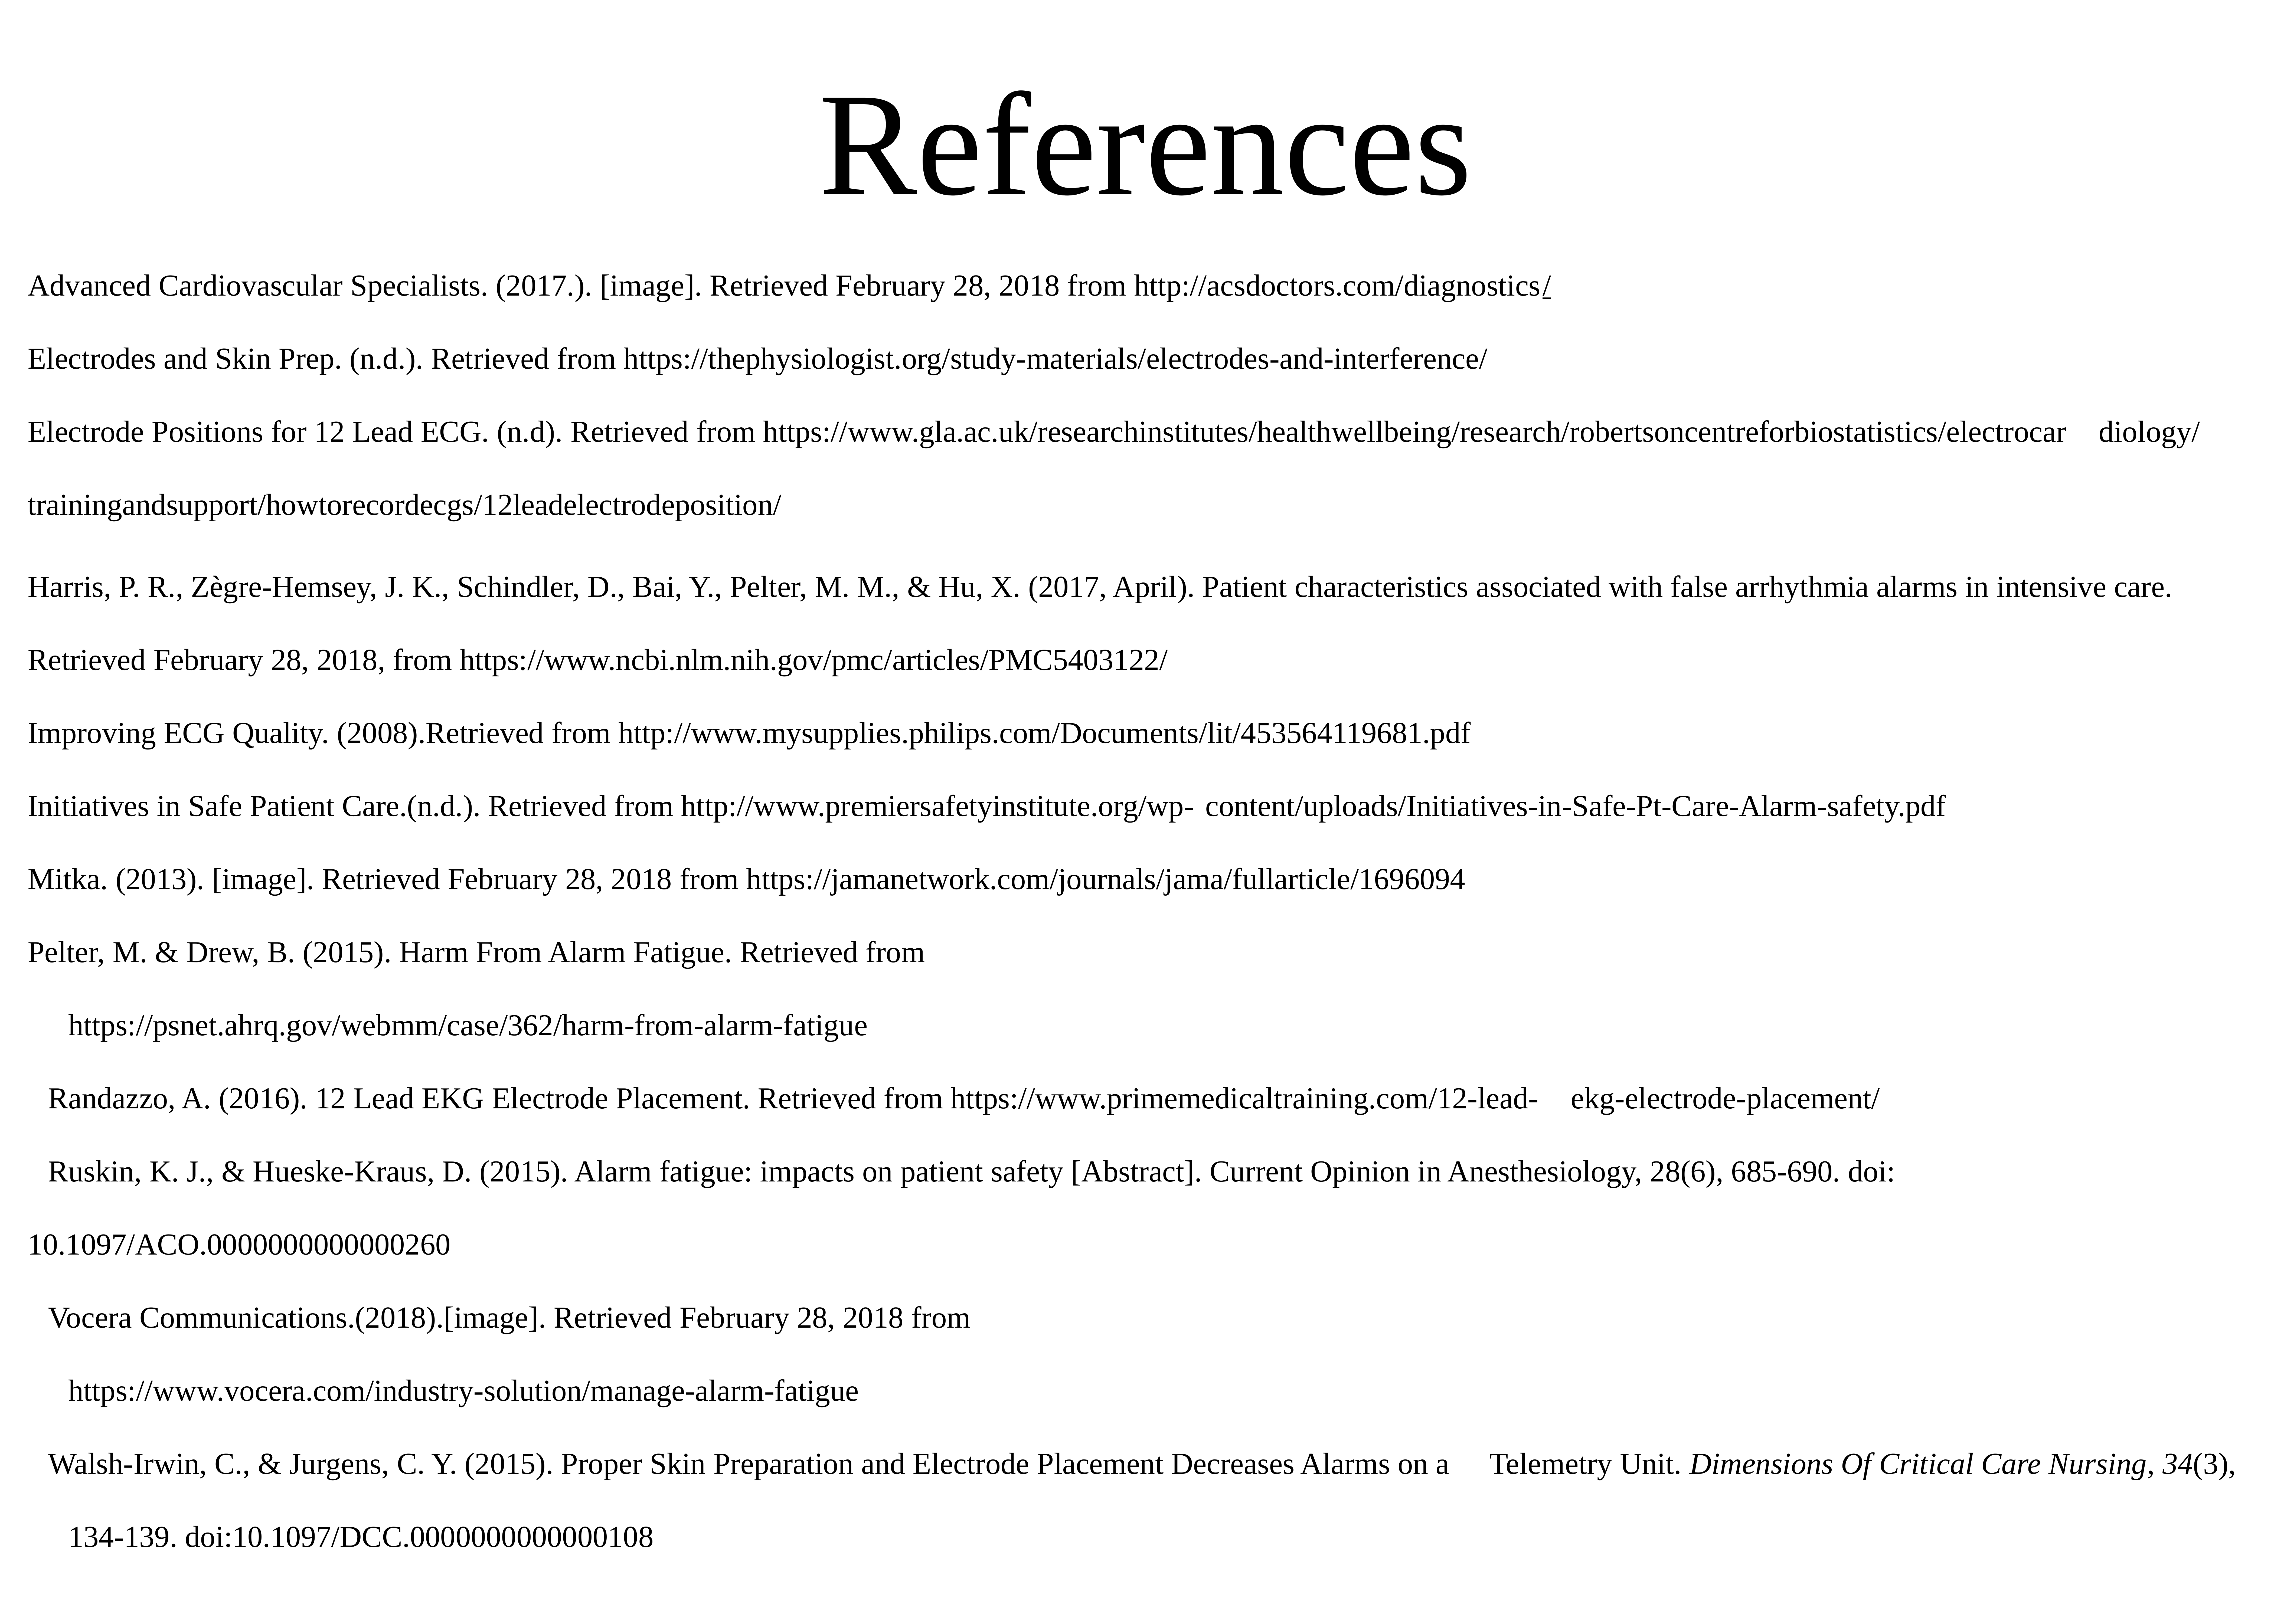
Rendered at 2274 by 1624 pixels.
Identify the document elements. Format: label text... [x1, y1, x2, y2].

text_box Advanced Cardiovascular Specialists. (2017.). [image]. Retrieved February 28, 2018 from http://acsdoctors.com/diagnostics/ Electrodes and Skin Prep. (n.d.). Retrieved from https://thephysiologist.org/study-materials/electrodes-and-interference/ Electrode Positions for 12 Lead ECG. (n.d). Retrieved from https://www.gla.ac.uk/researchinstitutes/healthwellbeing/research/robertsoncentreforbiostatistics/electrocar diology/trainingandsupport/howtorecordecgs/12leadelectrodeposition/ Harris, P. R., Zègre-Hemsey, J. K., Schindler, D., Bai, Y., Pelter, M. M., & Hu, X. (2017, April). Patient characteristics associated with false arrhythmia alarms in intensive care. Retrieved February 28, 2018, from https://www.ncbi.nlm.nih.gov/pmc/articles/PMC5403122/ Improving ECG Quality. (2008).Retrieved from http://www.mysupplies.philips.com/Documents/lit/453564119681.pdf Initiatives in Safe Patient Care.(n.d.). Retrieved from http://www.premiersafetyinstitute.org/wp- content/uploads/Initiatives-in-Safe-Pt-Care-Alarm-safety.pdf Mitka. (2013). [image]. Retrieved February 28, 2018 from https://jamanetwork.com/journals/jama/fullarticle/1696094 Pelter, M. & Drew, B. (2015). Harm From Alarm Fatigue. Retrieved from https://psnet.ahrq.gov/webmm/case/362/harm-from-alarm-fatigue Randazzo, A. (2016). 12 Lead EKG Electrode Placement. Retrieved from https://www.primemedicaltraining.com/12-lead- ekg-electrode-placement/ Ruskin, K. J., & Hueske-Kraus, D. (2015). Alarm fatigue: impacts on patient safety [Abstract]. Current Opinion in Anesthesiology, 28(6), 685-690. doi: 10.1097/ACO.0000000000000260 Vocera Communications.(2018).[image]. Retrieved February 28, 2018 from https://www.vocera.com/industry-solution/manage-alarm-fatigue Walsh-Irwin, C., & Jurgens, C. Y. (2015). Proper Skin Preparation and Electrode Placement Decreases Alarms on a Telemetry Unit. Dimensions Of Critical Care Nursing, 34(3), 134-139. doi:10.1097/DCC.0000000000000108 [24, 227, 2244, 1555]
title References [179, 0, 2112, 227]
